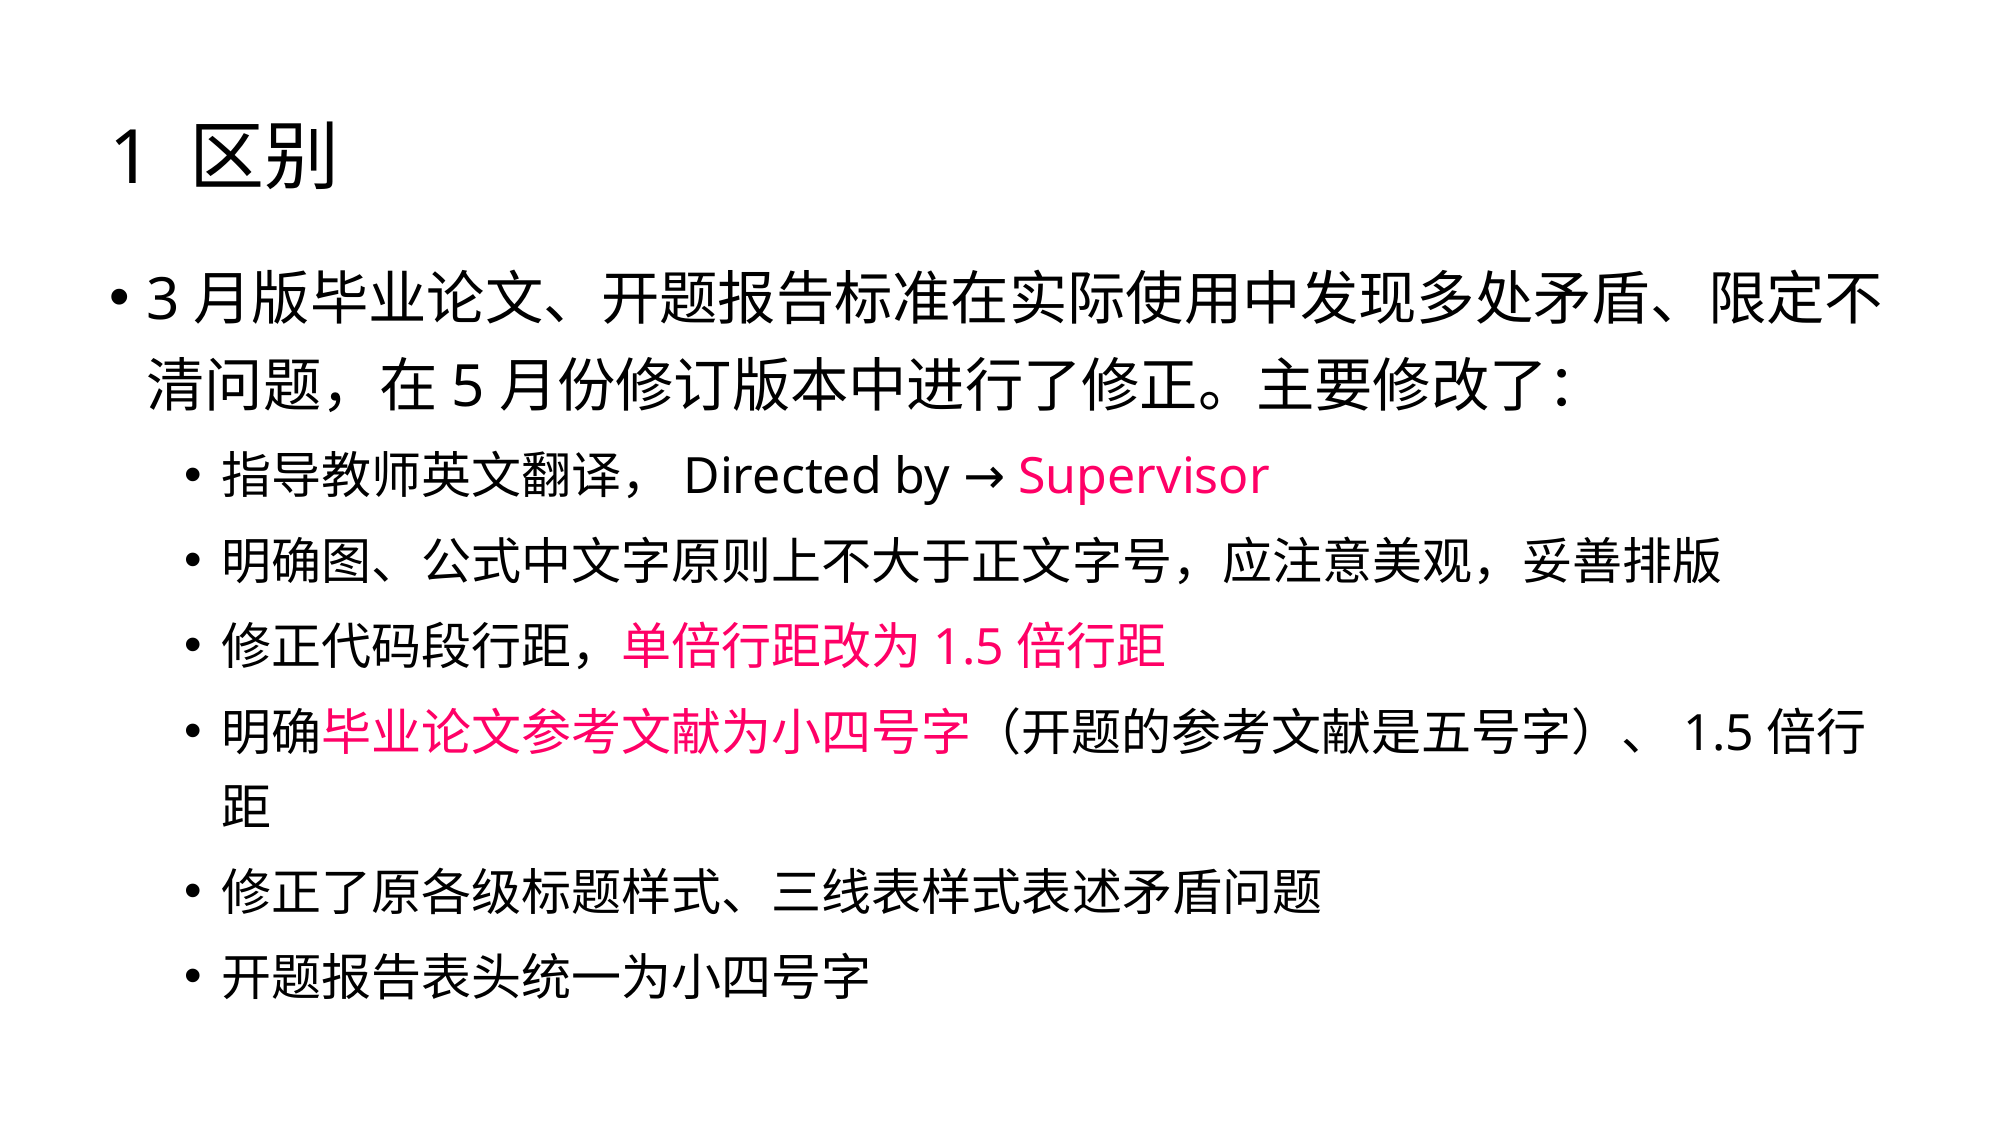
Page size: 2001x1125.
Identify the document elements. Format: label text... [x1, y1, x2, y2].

title 1 区别 [94, 59, 1911, 225]
list 3月版毕业论文、开题报告标准在实际使用中发现多处矛盾、限定不清问题，在5月份修订版本中进行了修正。主要修改了： 指导教师英文翻译，Directed by → Supervisor 明确图、公式中文字原则上不大于正文字号，应注意美观，妥善排版 修正代码段行距，单倍行距改为1.5倍行距 明确毕业论文参考文献为小四号字（开题的参考文献是五号字）、1.5倍行距 修正了原各级标题样式、三线表样式表述矛盾问题 开题报告表头统一为小四号字 [94, 235, 1911, 1072]
